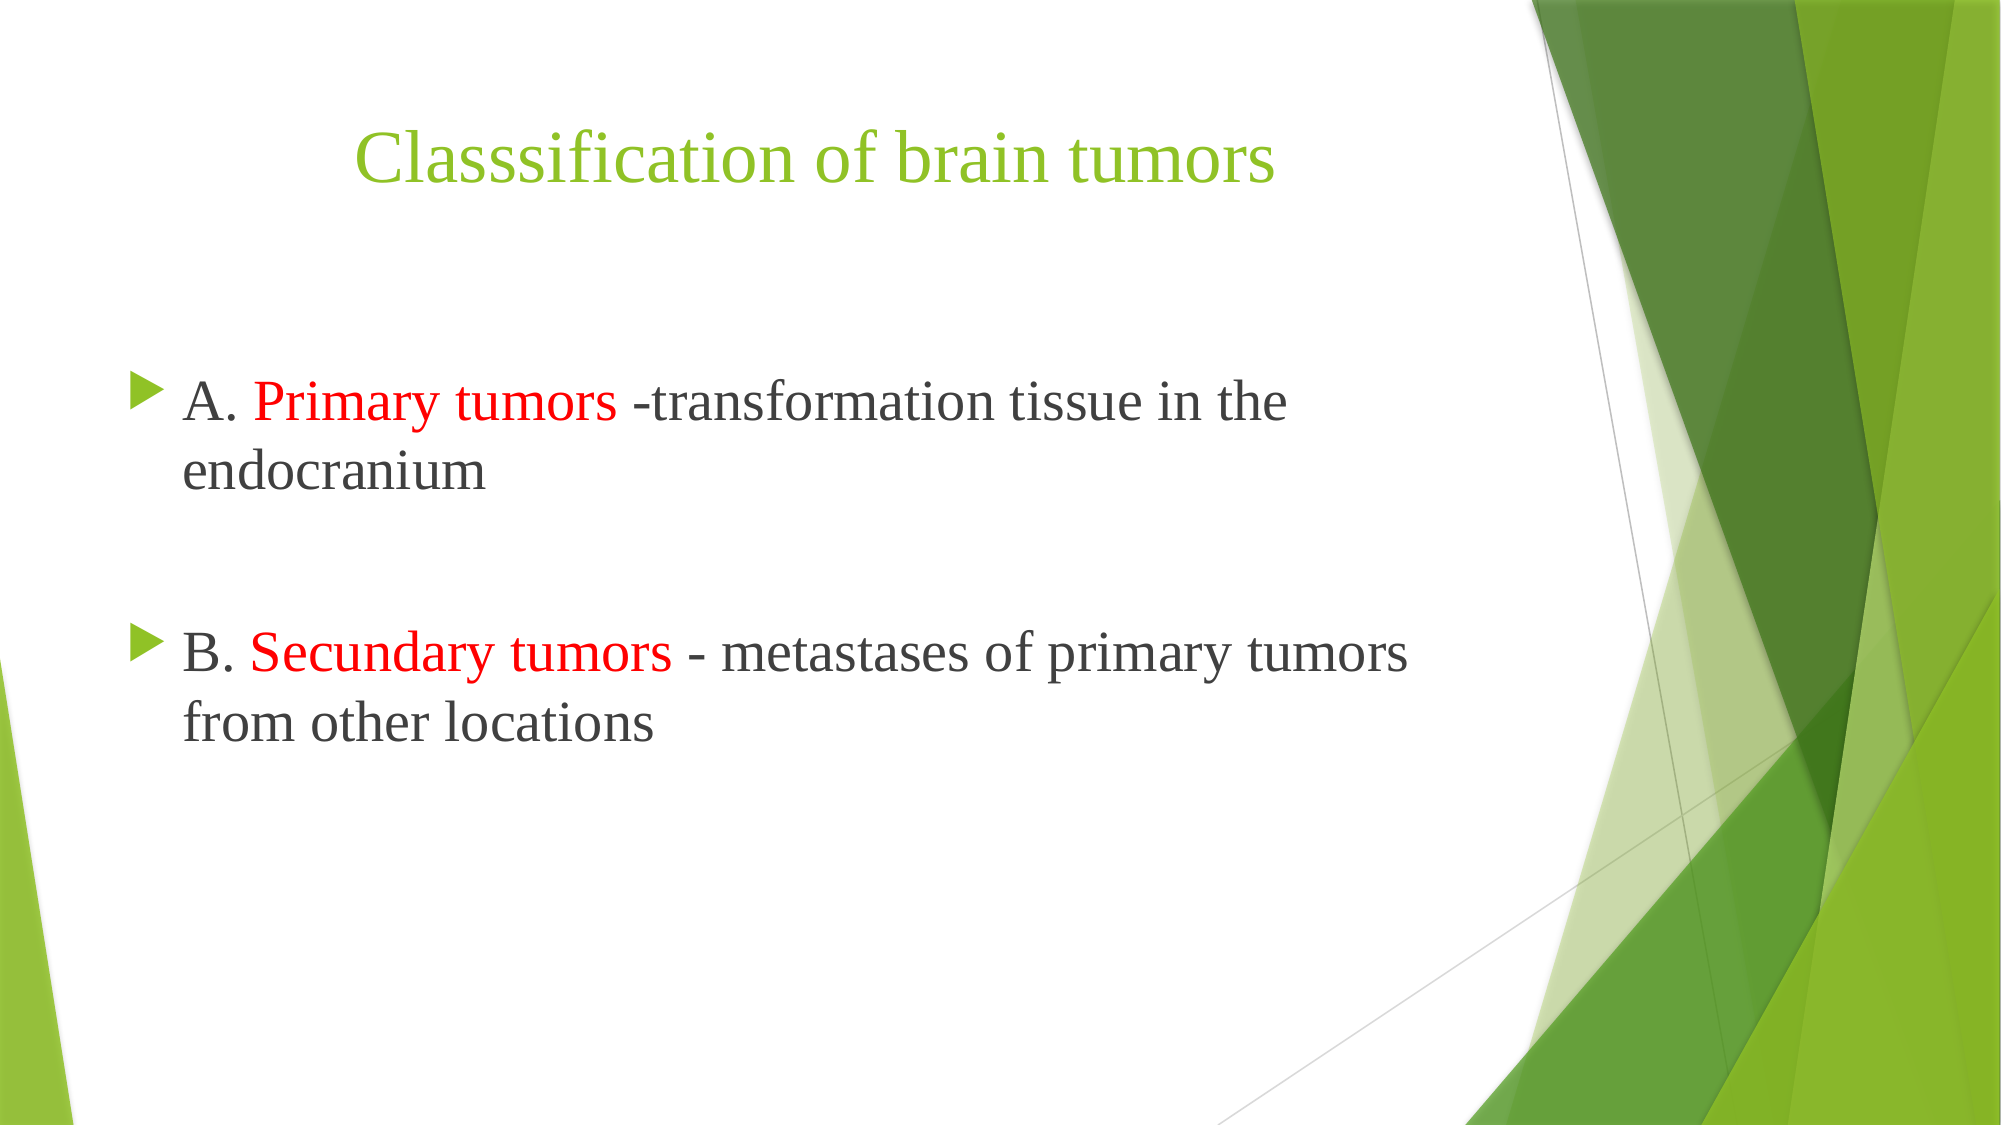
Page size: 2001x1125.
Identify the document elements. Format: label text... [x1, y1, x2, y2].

title Classsification of brain tumors [111, 99, 1522, 317]
list A. Primary tumors -transformation tissue in the endocranium B. Secundary tumors - metastases of primary tumors from other locations [111, 354, 1522, 992]
